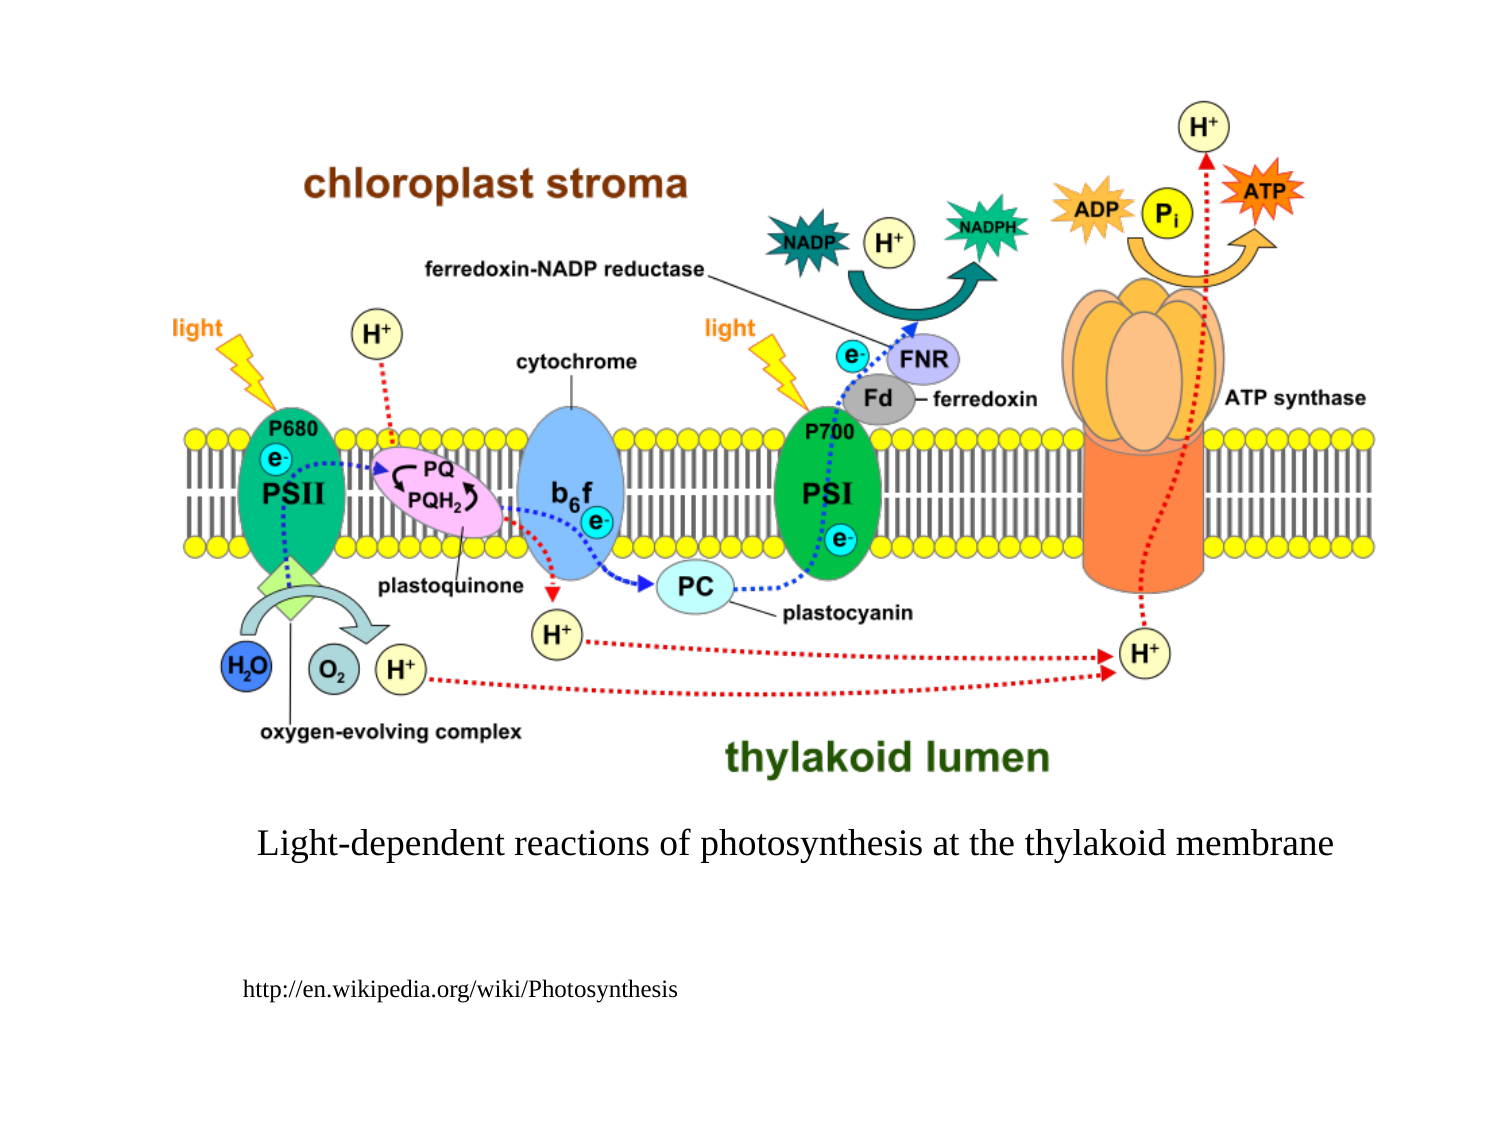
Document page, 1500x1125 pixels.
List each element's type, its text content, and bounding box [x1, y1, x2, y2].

picture [159, 89, 1381, 787]
text_box http://en.wikipedia.org/wiki/Photosynthesis [228, 965, 979, 1010]
text_box Light-dependent reactions of photosynthesis at the thylakoid membrane [242, 810, 1381, 871]
